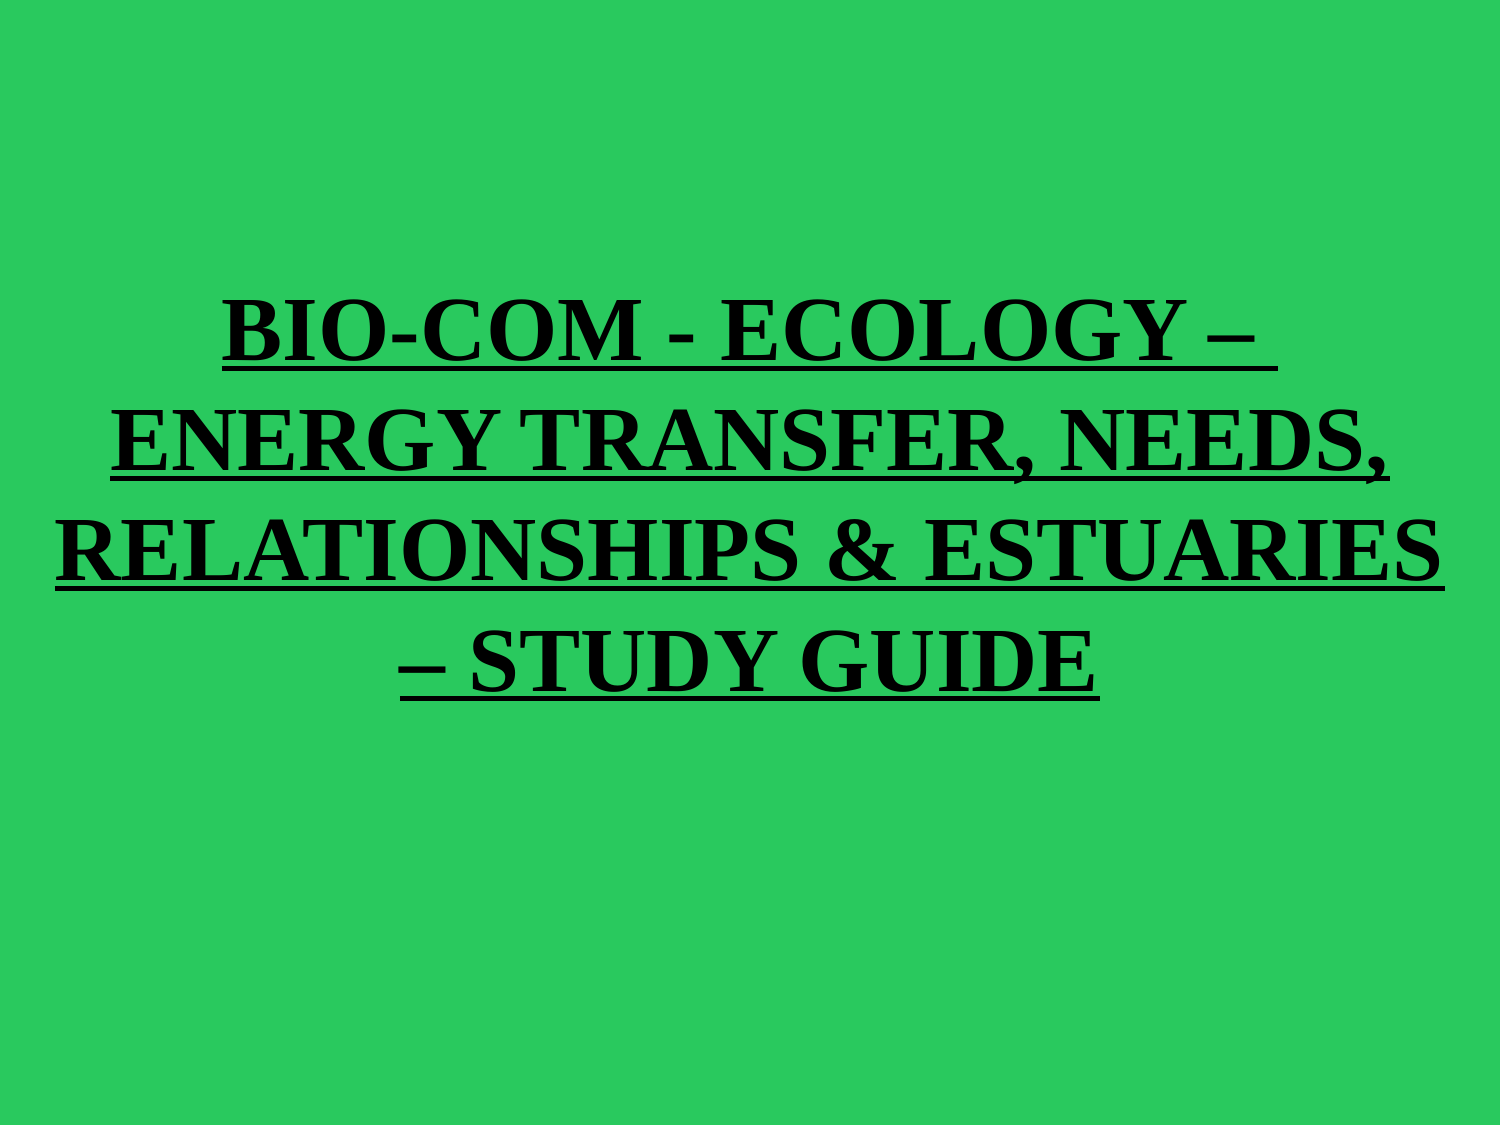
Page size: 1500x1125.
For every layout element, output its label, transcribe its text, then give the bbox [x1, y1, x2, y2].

title BIO-COM - ECOLOGY – ENERGY TRANSFER, NEEDS, RELATIONSHIPS & ESTUARIES – STUDY GUIDE [37, 237, 1463, 741]
